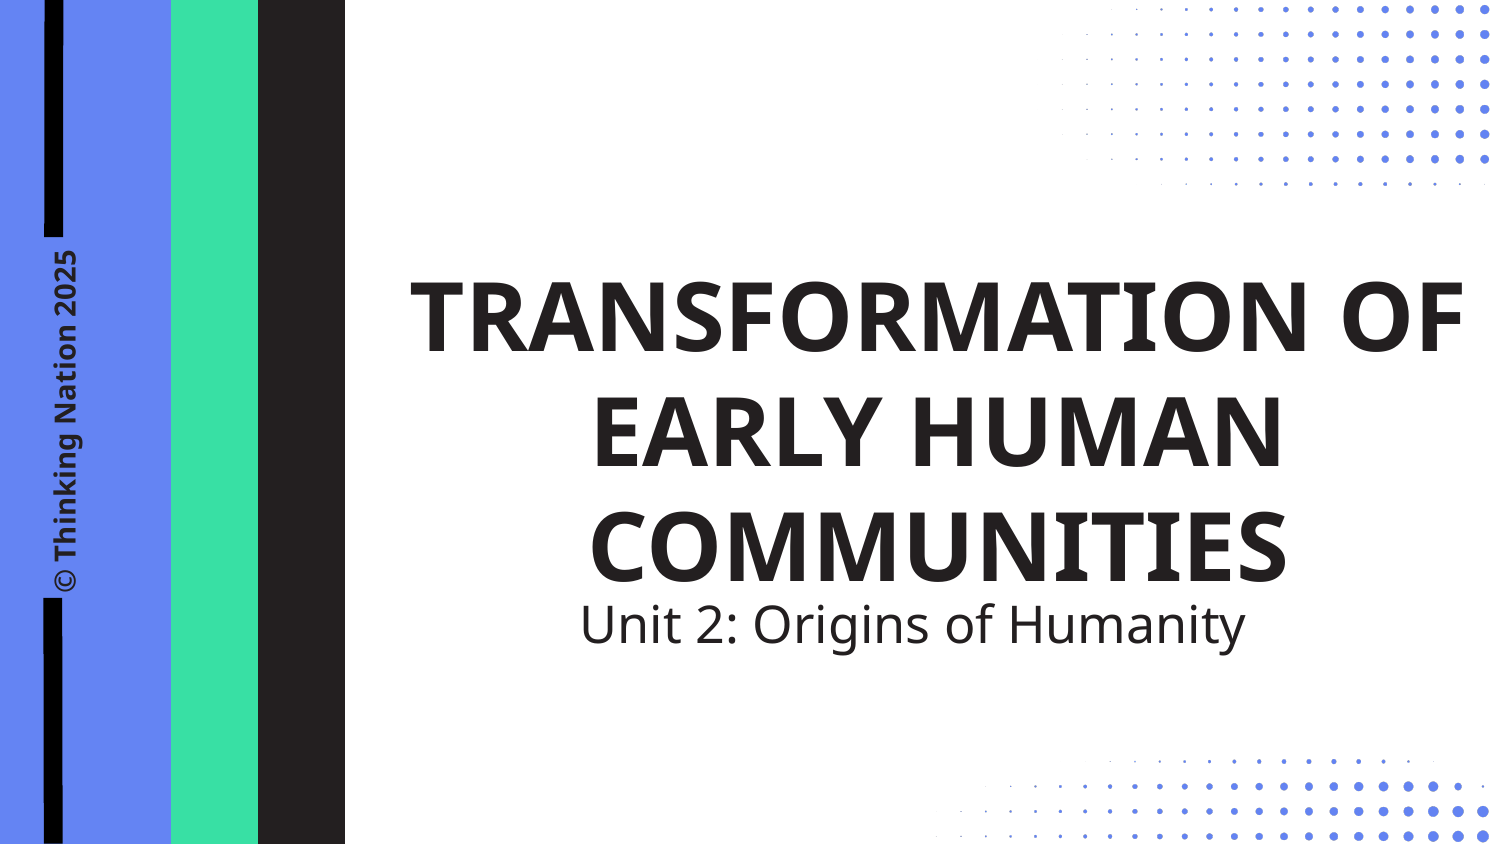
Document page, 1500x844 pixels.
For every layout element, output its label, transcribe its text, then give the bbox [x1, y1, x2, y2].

text_box TRANSFORMATION OF EARLY HUMAN COMMUNITIES [395, 255, 1482, 601]
text_box Unit 2: Origins of Humanity [395, 601, 1432, 655]
text_box [911, 759, 1500, 844]
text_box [0, 0, 346, 844]
text_box [1037, 0, 1500, 186]
